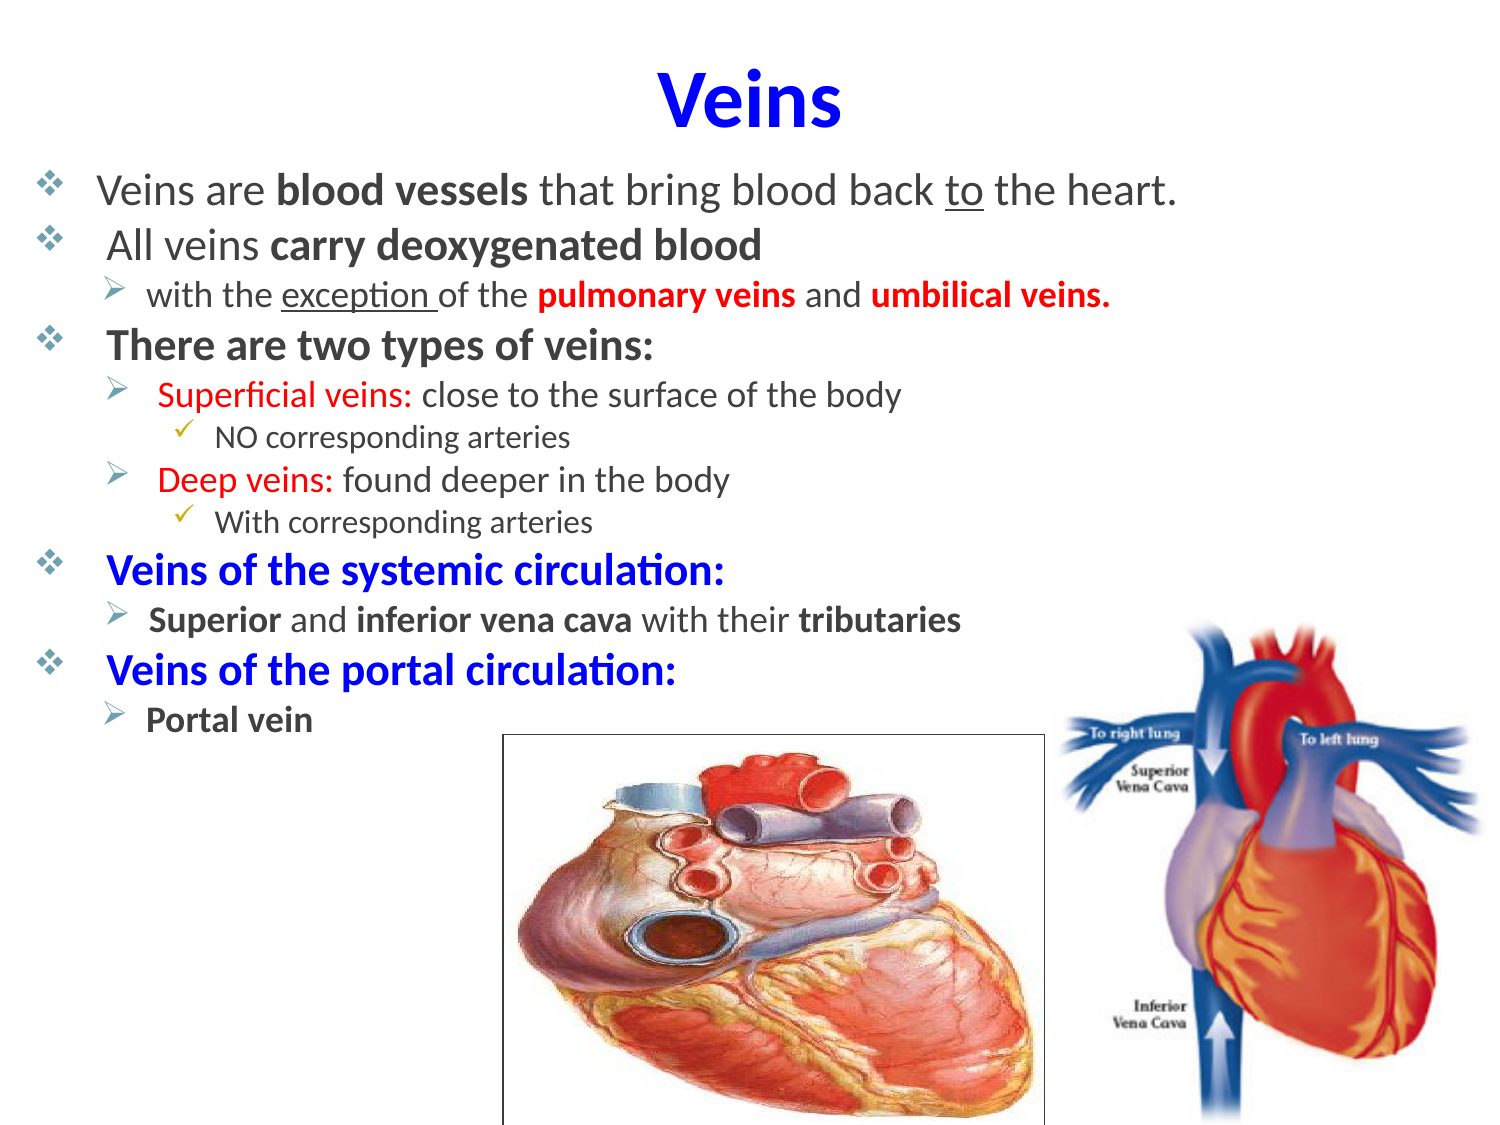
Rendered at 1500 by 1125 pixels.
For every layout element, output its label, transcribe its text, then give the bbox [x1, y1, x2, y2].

picture [1051, 614, 1500, 1125]
list Veins are blood vessels that bring blood back to the heart. All veins carry deoxygenated blood with the exception of the pulmonary veins and umbilical veins. There are two types of veins: Superficial veins: close to the surface of the body NO corresponding arteries Deep veins: found deeper in the body With corresponding arteries Veins of the systemic circulation: Superior and inferior vena cava with their tributaries Veins of the portal circulation: Portal vein [12, 152, 1363, 806]
title Veins [12, 0, 1488, 196]
picture [503, 735, 1044, 1125]
